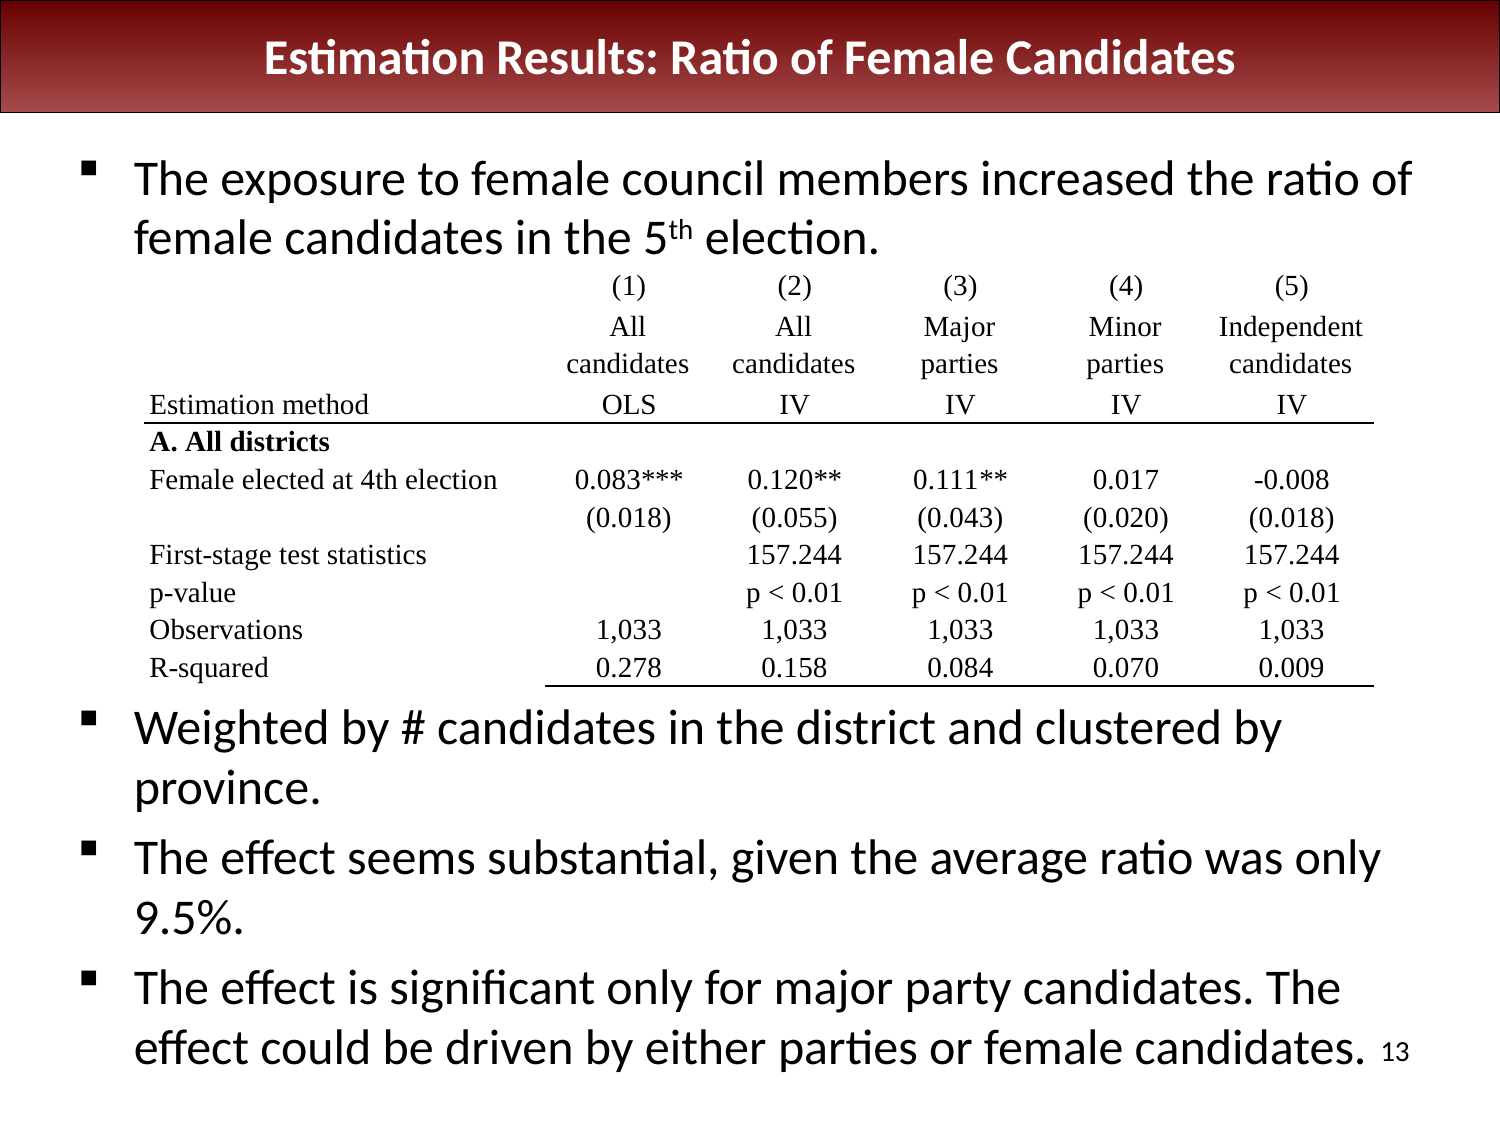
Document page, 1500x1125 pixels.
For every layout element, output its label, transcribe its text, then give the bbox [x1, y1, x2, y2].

title Estimation Results: Ratio of Female Candidates [74, 37, 1426, 72]
picture [142, 262, 1376, 688]
list The exposure to female council members increased the ratio of female candidates in the 5th election. Weighted by # candidates in the district and clustered by province. The effect seems substantial, given the average ratio was only 9.5%. The effect is significant only for major party candidates. The effect could be driven by either parties or female candidates. [62, 137, 1438, 1051]
slide_number 13 [1074, 1024, 1426, 1103]
